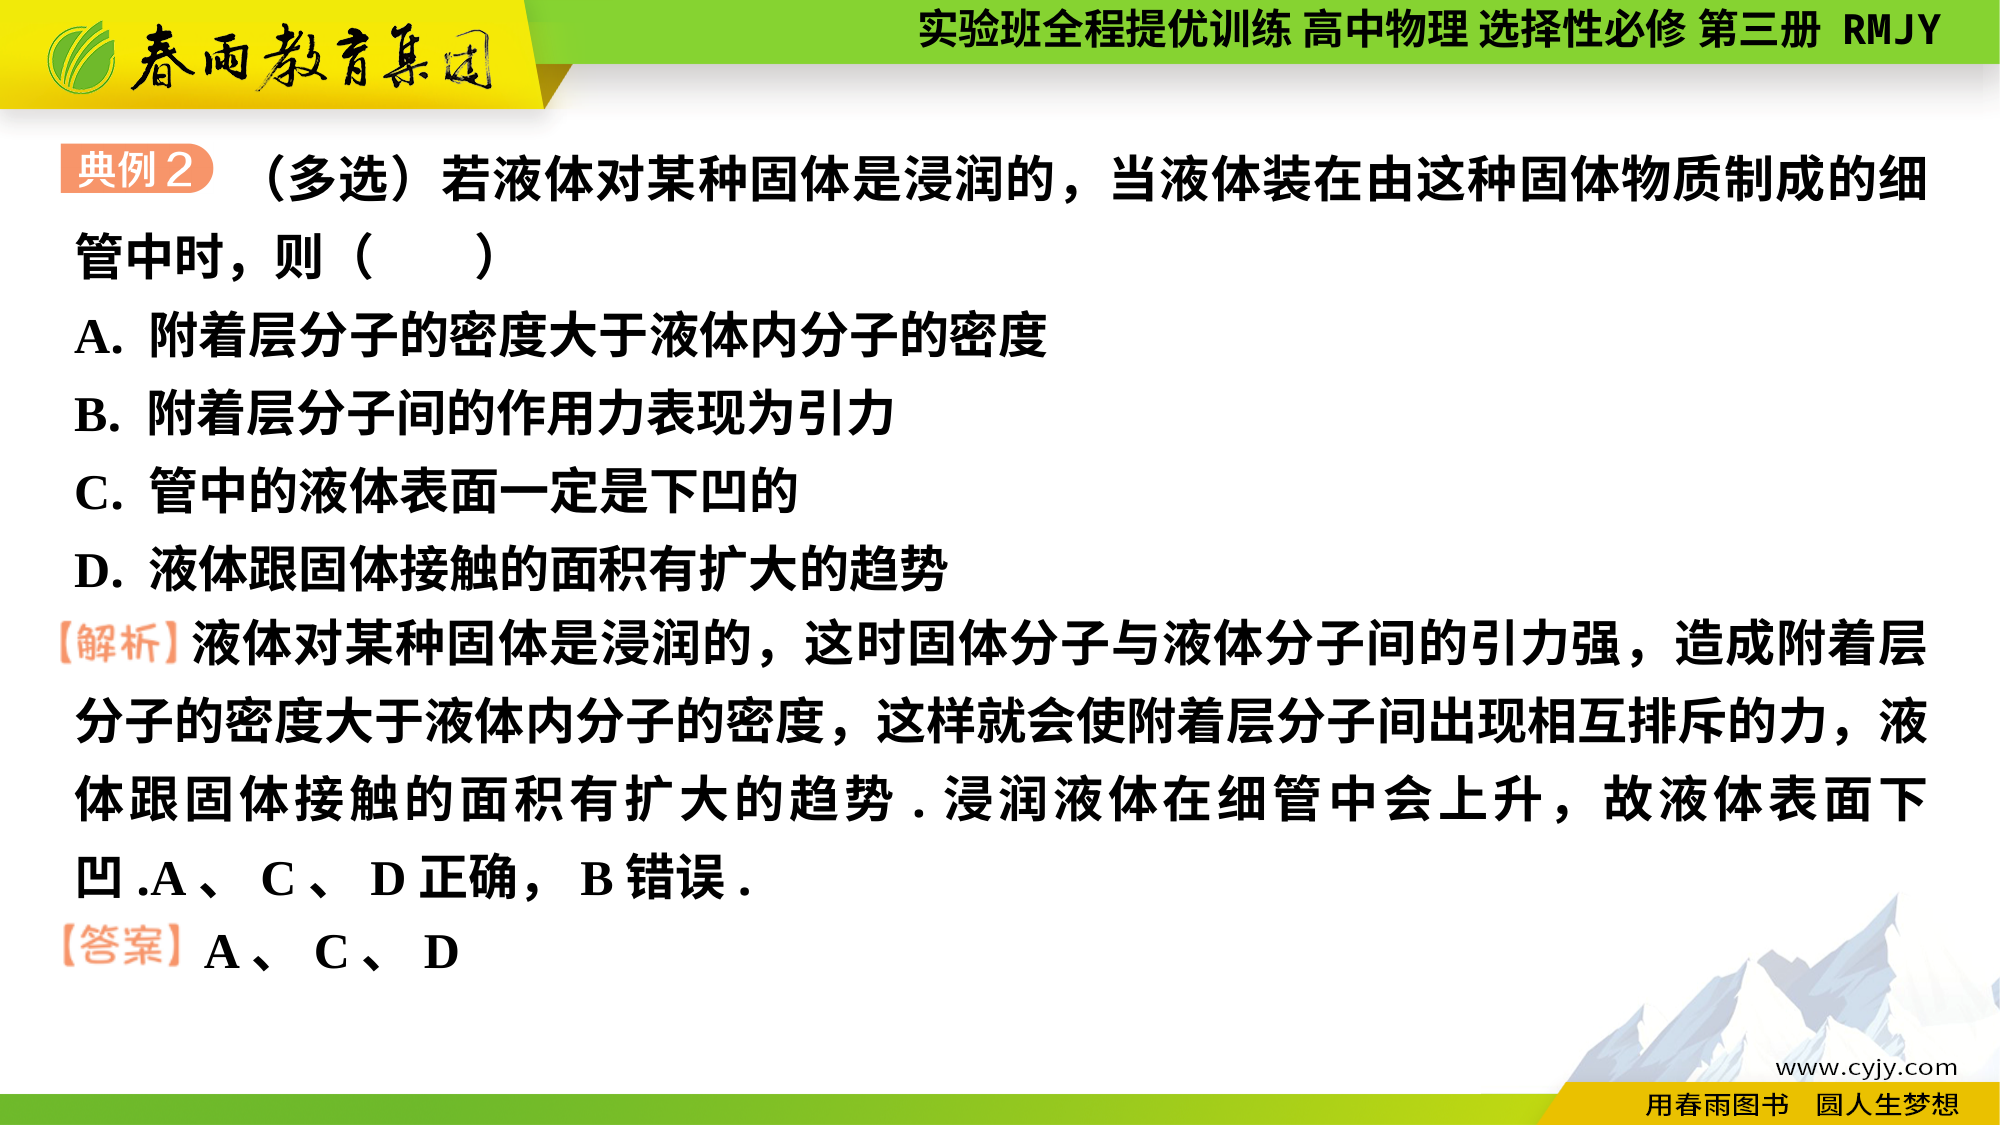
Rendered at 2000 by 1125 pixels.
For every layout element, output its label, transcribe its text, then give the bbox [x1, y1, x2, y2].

text_box 液体对某种固体是浸润的，这时固体分子与液体分子间的引力强，造成附着层分子的密度大于液体内分子的密度，这样就会使附着层分子间出现相互排斥的力，液体跟固体接触的面积有扩大的趋势.浸润液体在细管中会上升，故液体表面下凹.A、C、D正确，B错误. [59, 586, 1944, 913]
list （多选）若液体对某种固体是浸润的，当液体装在由这种固体物质制成的细管中时，则（ ） A. 附着层分子的密度大于液体内分子的密度 B. 附着层分子间的作用力表现为引力 C. 管中的液体表面一定是下凹的 D. 液体跟固体接触的面积有扩大的趋势 [59, 122, 1944, 586]
picture [0, 0, 2000, 1125]
text_box A、C、D [59, 893, 528, 986]
